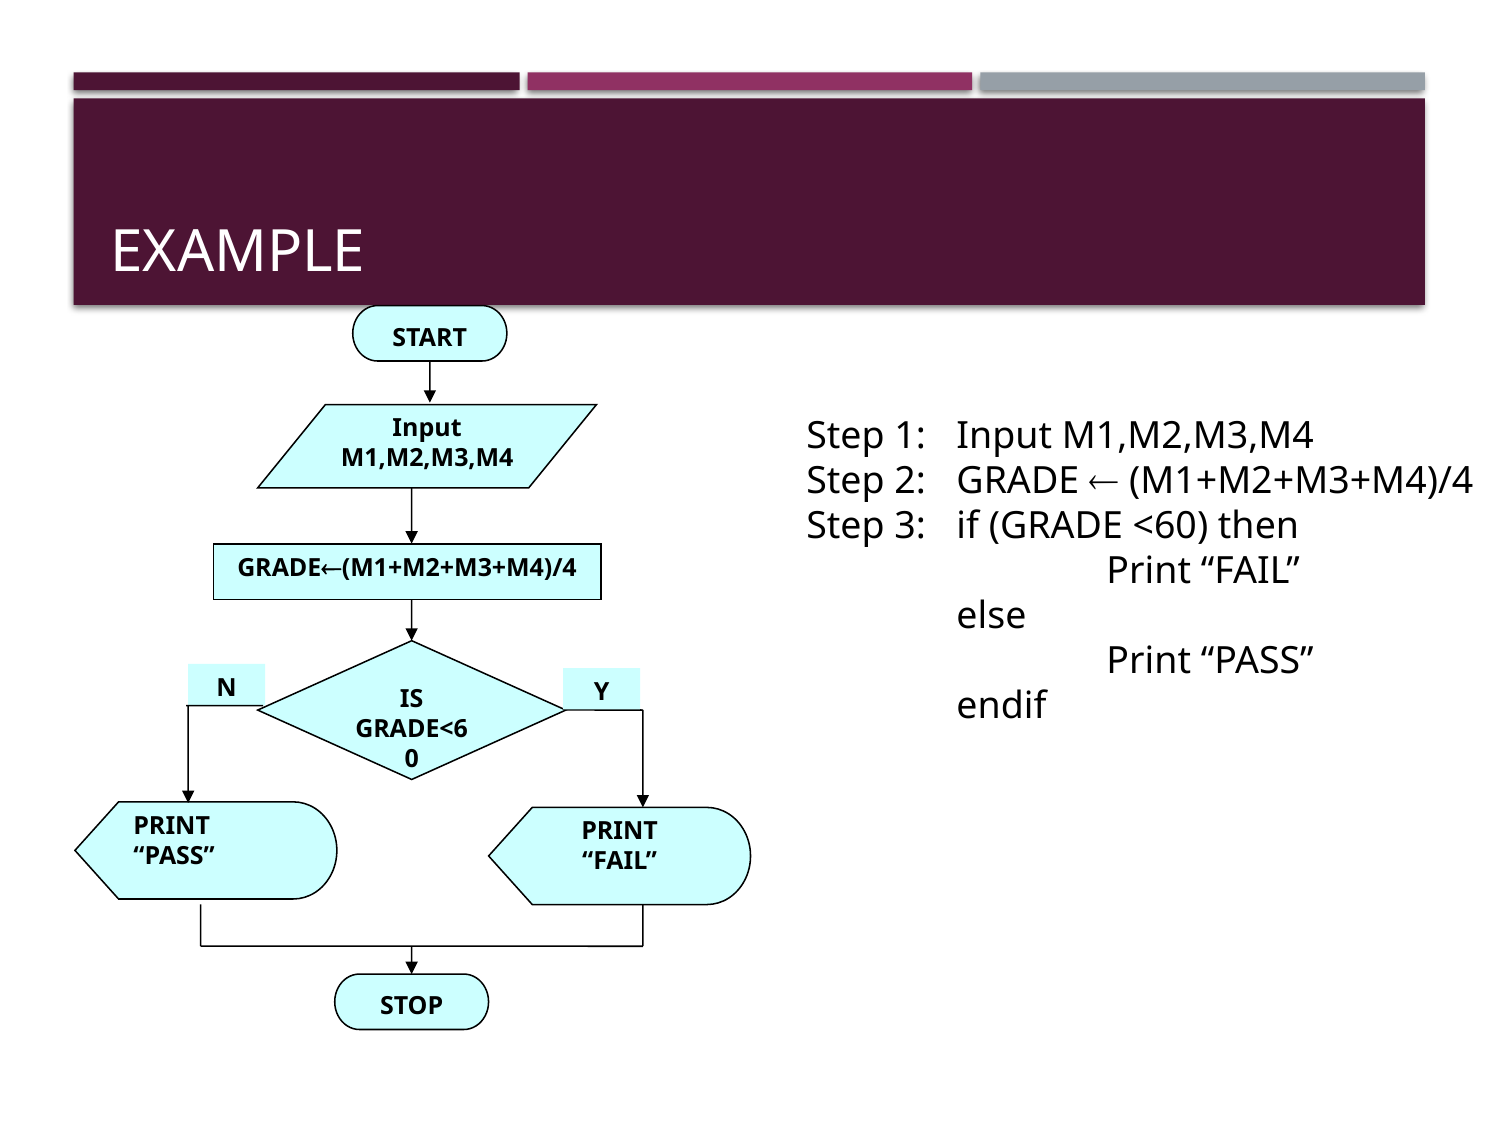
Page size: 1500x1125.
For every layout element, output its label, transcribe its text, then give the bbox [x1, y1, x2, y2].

text_box Step 1: Input M1,M2,M3,M4 Step 2: GRADE  (M1+M2+M3+M4)/4 Step 3: if (GRADE <60) then Print “FAIL” else Print “PASS” endif [791, 403, 1500, 798]
title Example [95, 112, 1406, 291]
text_box [874, 262, 1388, 323]
text_box PRINT “PASS” [74, 801, 179, 899]
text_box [185, 305, 752, 1030]
